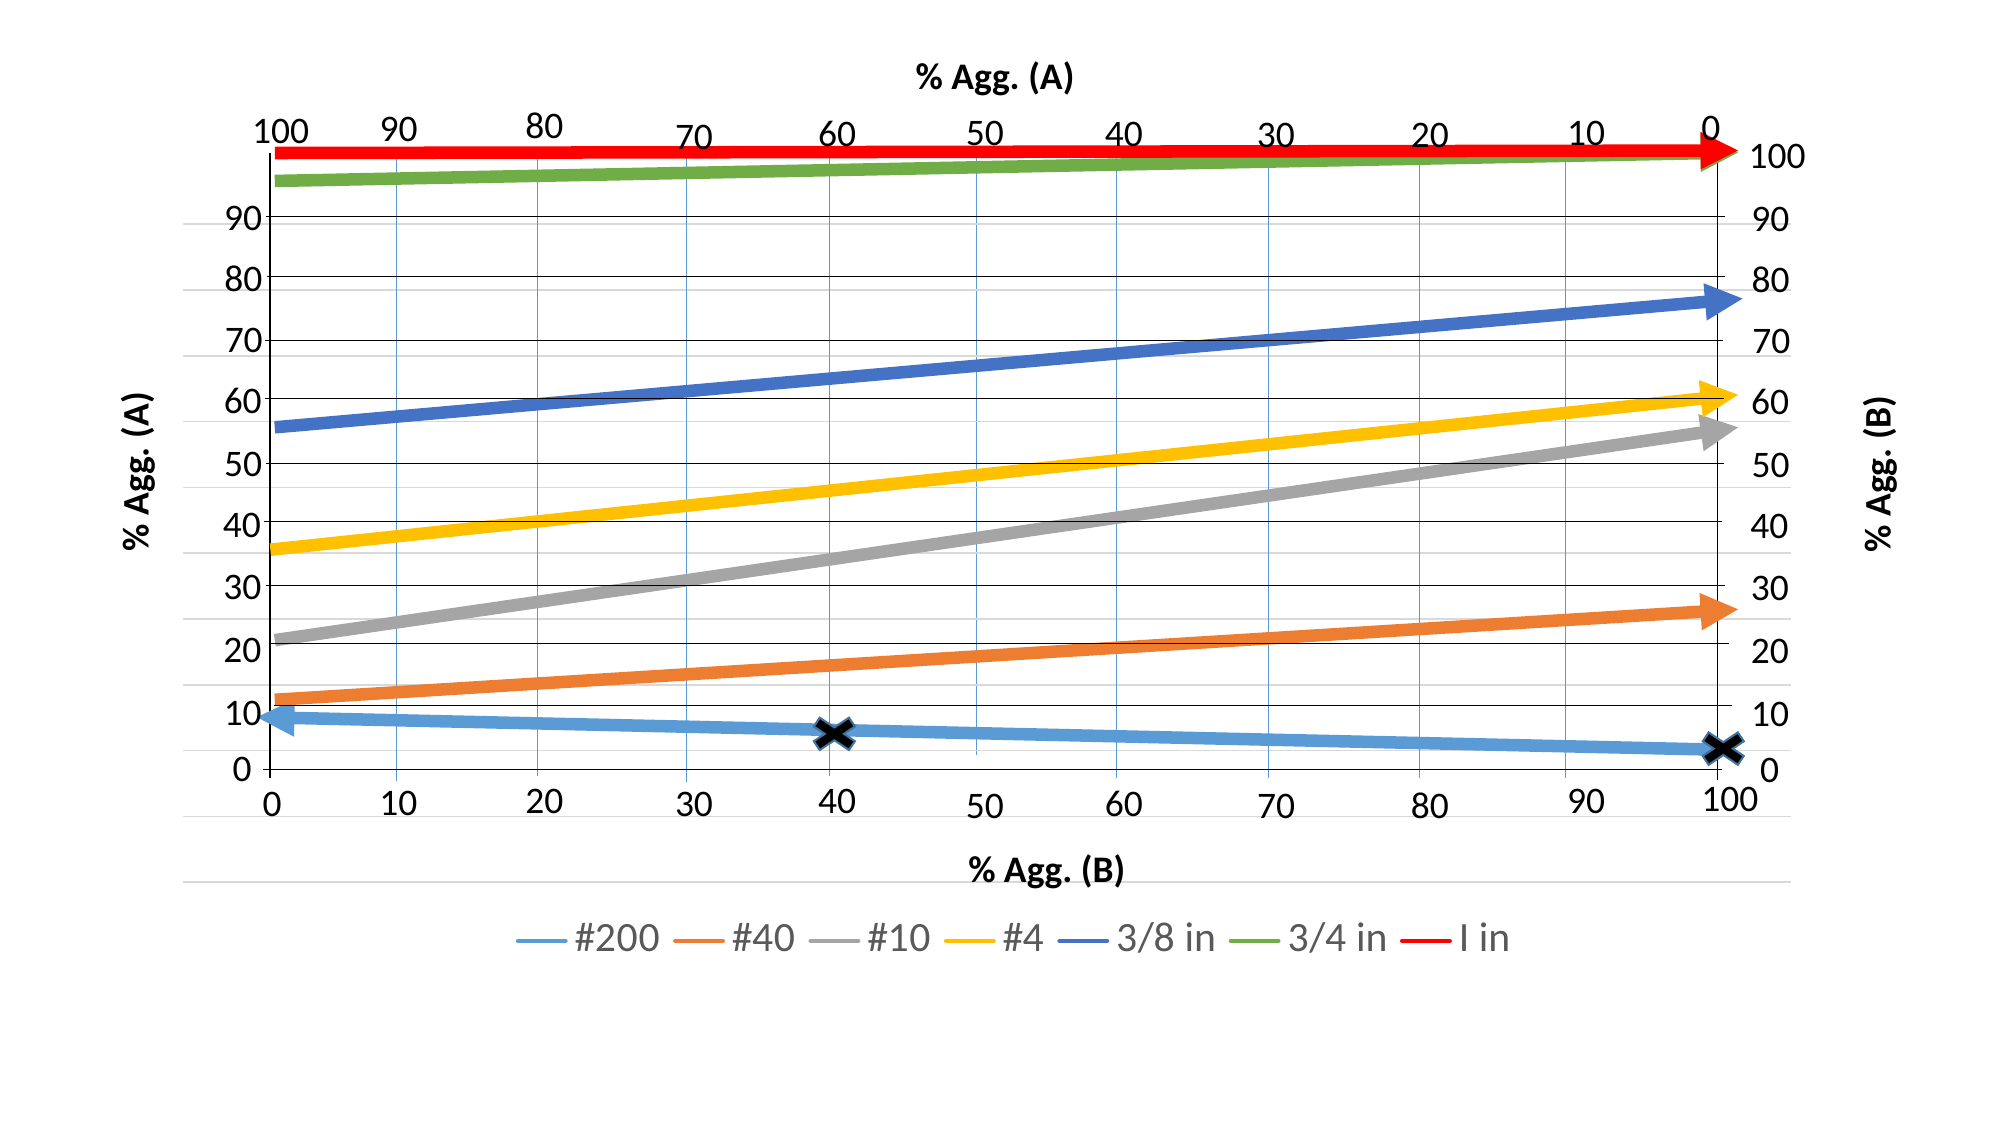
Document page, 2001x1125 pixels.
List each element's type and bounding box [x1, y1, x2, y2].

text_box [101, 44, 1907, 977]
